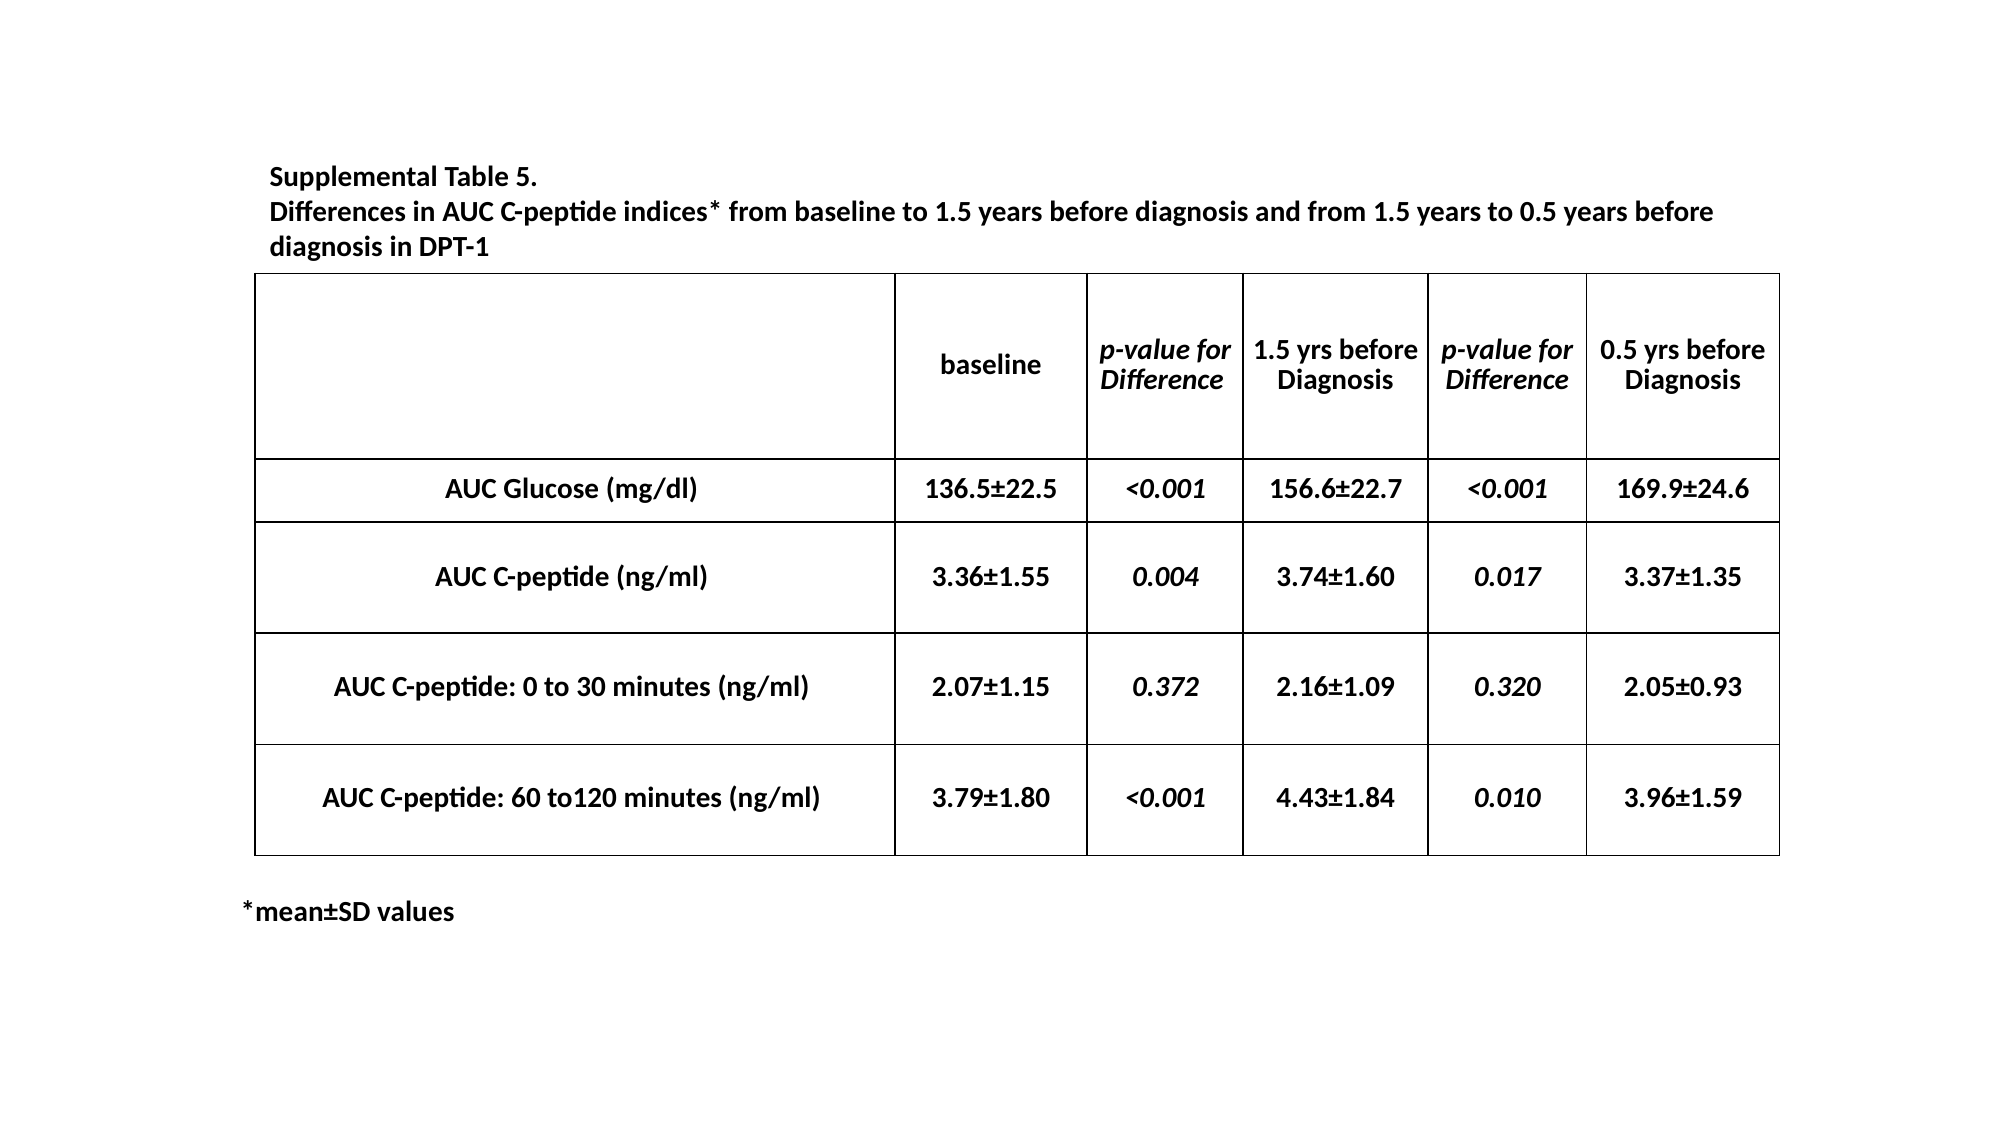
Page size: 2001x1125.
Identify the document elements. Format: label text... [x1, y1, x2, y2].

table_cell 3.37±1.35 [1587, 523, 1779, 632]
table_cell AUC C-peptide: 0 to 30 minutes (ng/ml) [256, 634, 894, 744]
table_cell 0.372 [1088, 634, 1242, 744]
table_cell 156.6±22.7 [1244, 460, 1427, 521]
table_cell AUC C-peptide: 60 to120 minutes (ng/ml) [256, 745, 894, 855]
table_cell AUC C-peptide (ng/ml) [256, 523, 894, 632]
table_cell 169.9±24.6 [1587, 460, 1779, 521]
table_cell 3.74±1.60 [1244, 523, 1427, 632]
text_box *mean±SD values [225, 884, 470, 935]
table_cell 0.320 [1429, 634, 1586, 744]
table_header p-value for Difference [1088, 274, 1242, 458]
table_header [256, 274, 894, 458]
table_header 1.5 yrs before Diagnosis [1244, 274, 1427, 458]
text_box Supplemental Table 5. Differences in AUC C-peptide indices* from baseline to 1.5 years before diagnosis and from 1.5 years to 0.5 years before diagnosis in DPT-1 [254, 149, 1856, 270]
table_cell 2.16±1.09 [1244, 634, 1427, 744]
table_cell 0.017 [1429, 523, 1586, 632]
table_cell 3.36±1.55 [896, 523, 1086, 632]
table_cell 136.5±22.5 [896, 460, 1086, 521]
table_cell <0.001 [1429, 460, 1586, 521]
table_cell 0.010 [1429, 745, 1586, 855]
table_cell 0.004 [1088, 523, 1242, 632]
table_cell 2.05±0.93 [1587, 634, 1779, 744]
table_cell <0.001 [1088, 745, 1242, 855]
table_cell <0.001 [1088, 460, 1242, 521]
table_cell 2.07±1.15 [896, 634, 1086, 744]
table_header p-value for Difference [1429, 274, 1586, 458]
table_cell 3.96±1.59 [1587, 745, 1779, 855]
table_cell 3.79±1.80 [896, 745, 1086, 855]
table_header 0.5 yrs before Diagnosis [1587, 274, 1779, 458]
table_header baseline [896, 274, 1086, 458]
table_cell AUC Glucose (mg/dl) [256, 460, 894, 521]
table_cell 4.43±1.84 [1244, 745, 1427, 855]
